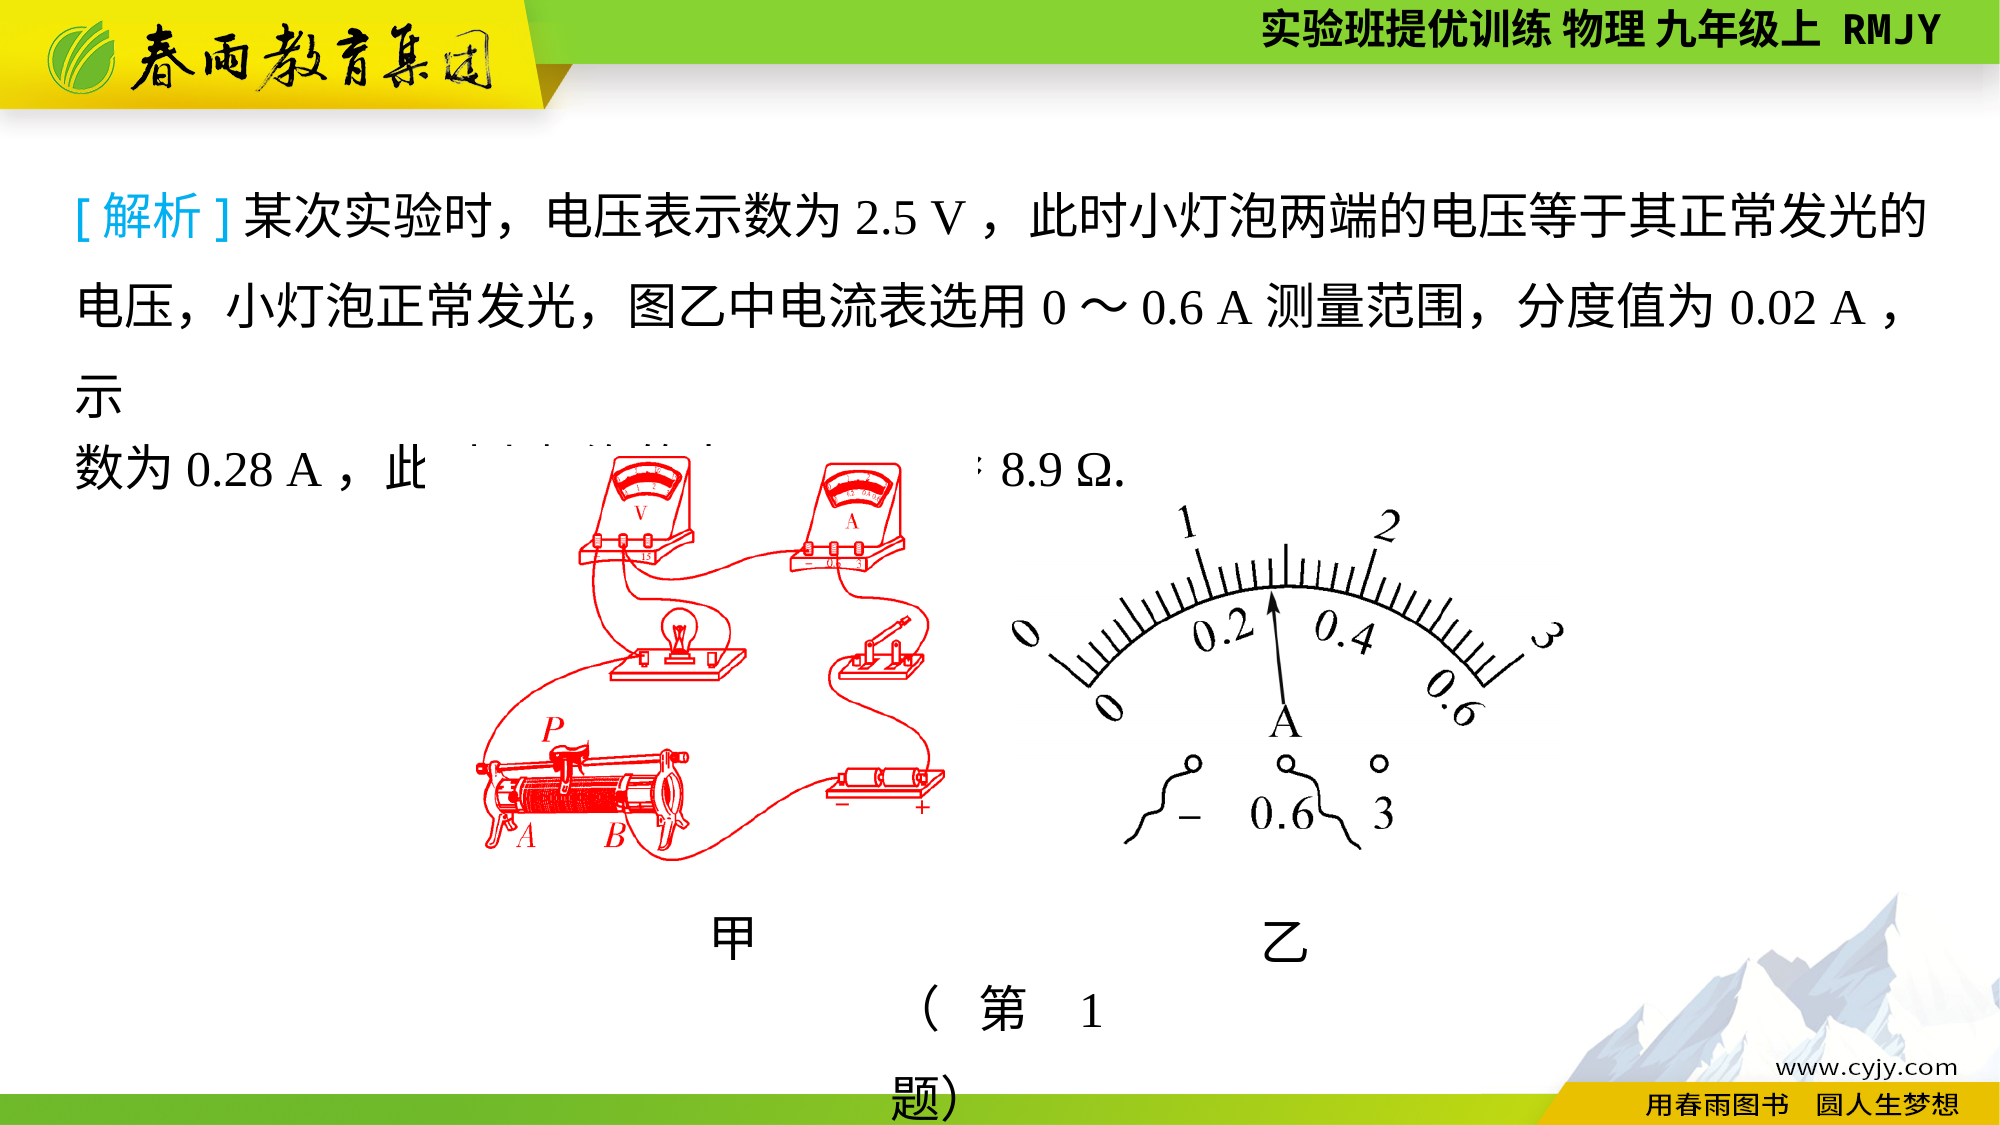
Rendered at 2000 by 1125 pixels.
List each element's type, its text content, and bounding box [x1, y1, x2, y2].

picture [0, 0, 2000, 1125]
text_box 甲 [693, 871, 774, 974]
text_box 乙 [1245, 879, 1326, 979]
text_box （第1题） [876, 940, 1131, 1045]
